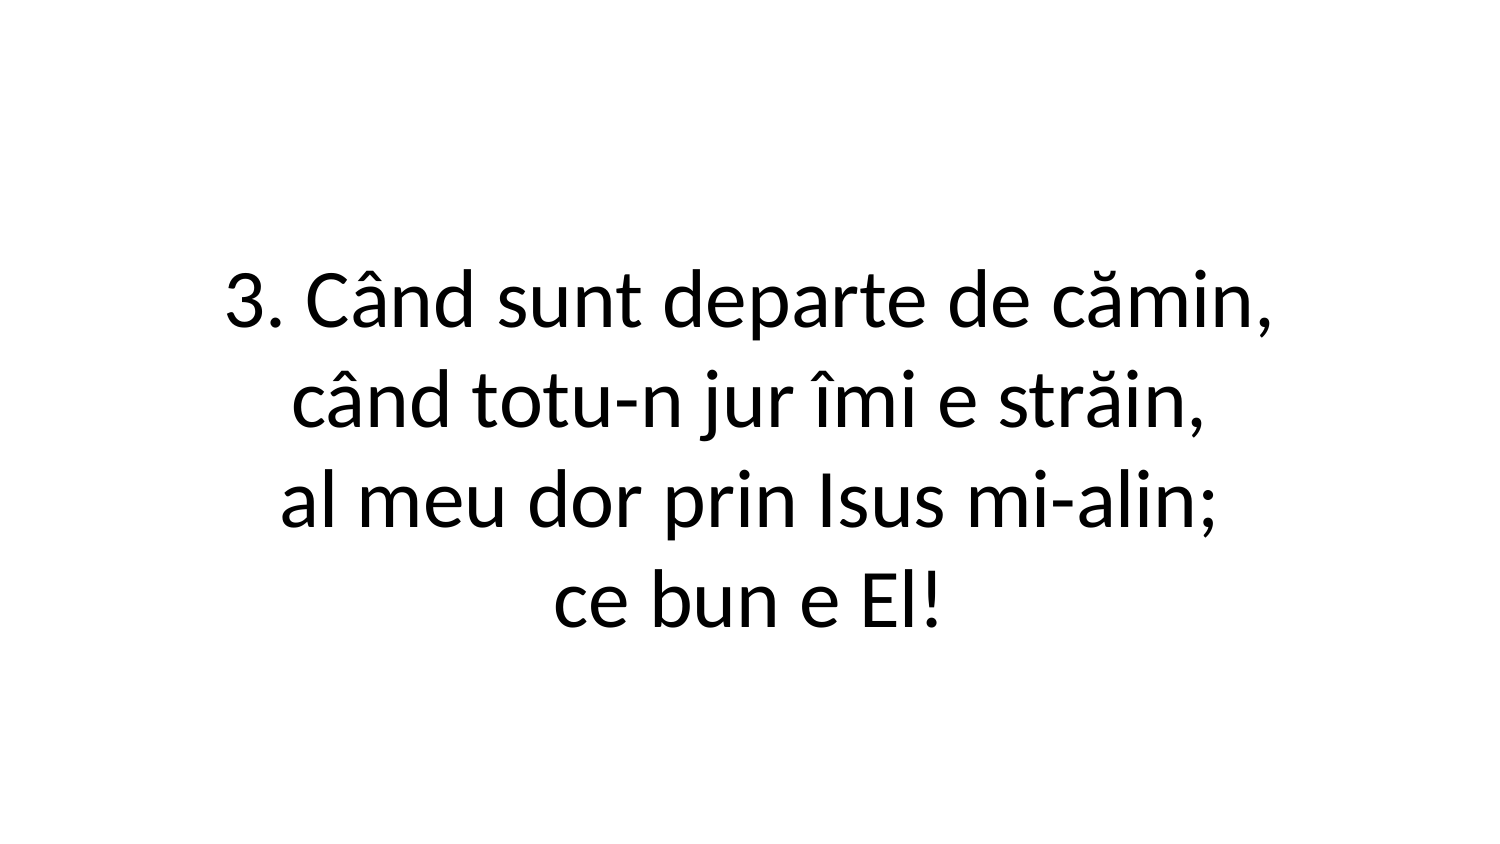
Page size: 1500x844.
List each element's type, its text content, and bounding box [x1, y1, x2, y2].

text_box 3. Când sunt departe de cămin, când totu-n jur îmi e străin, al meu dor prin Isus mi-alin; ce bun e El! [208, 192, 1292, 652]
